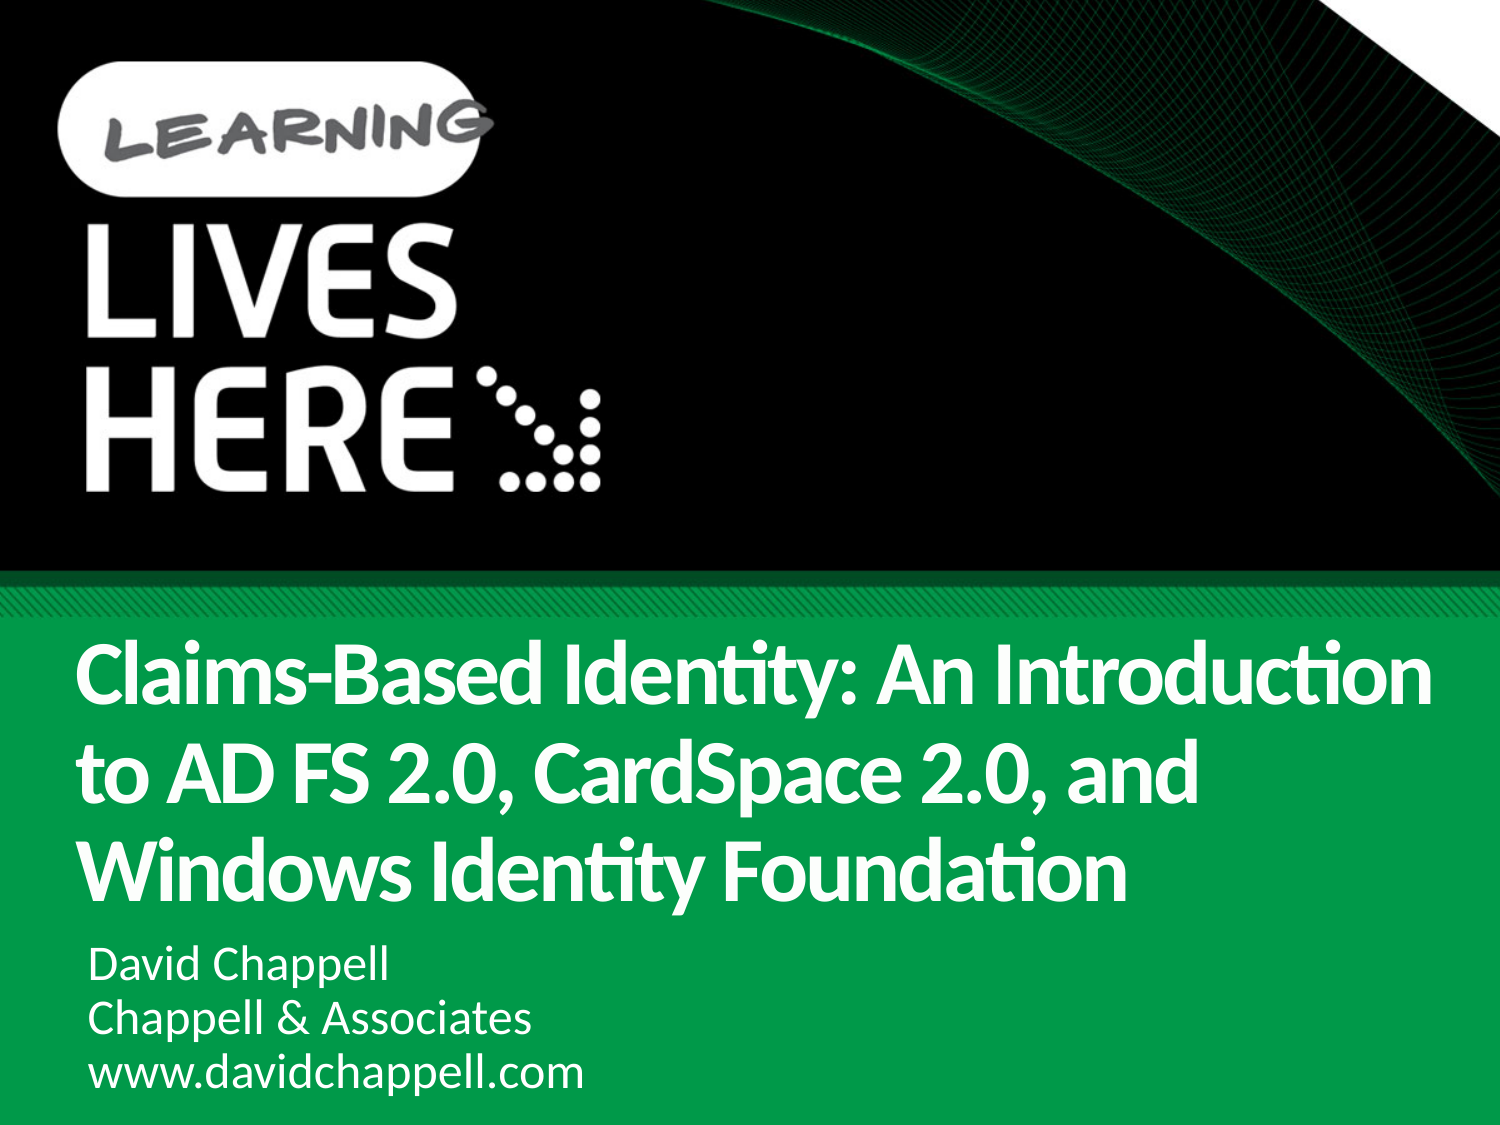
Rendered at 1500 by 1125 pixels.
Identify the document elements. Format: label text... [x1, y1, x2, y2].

title Claims-Based Identity: An Introduction to AD FS 2.0, CardSpace 2.0, and Windows Identity Foundation [75, 624, 1458, 845]
subtitle David Chappell Chappell & Associates www.davidchappell.com [87, 937, 713, 1014]
picture [0, 0, 1500, 1125]
